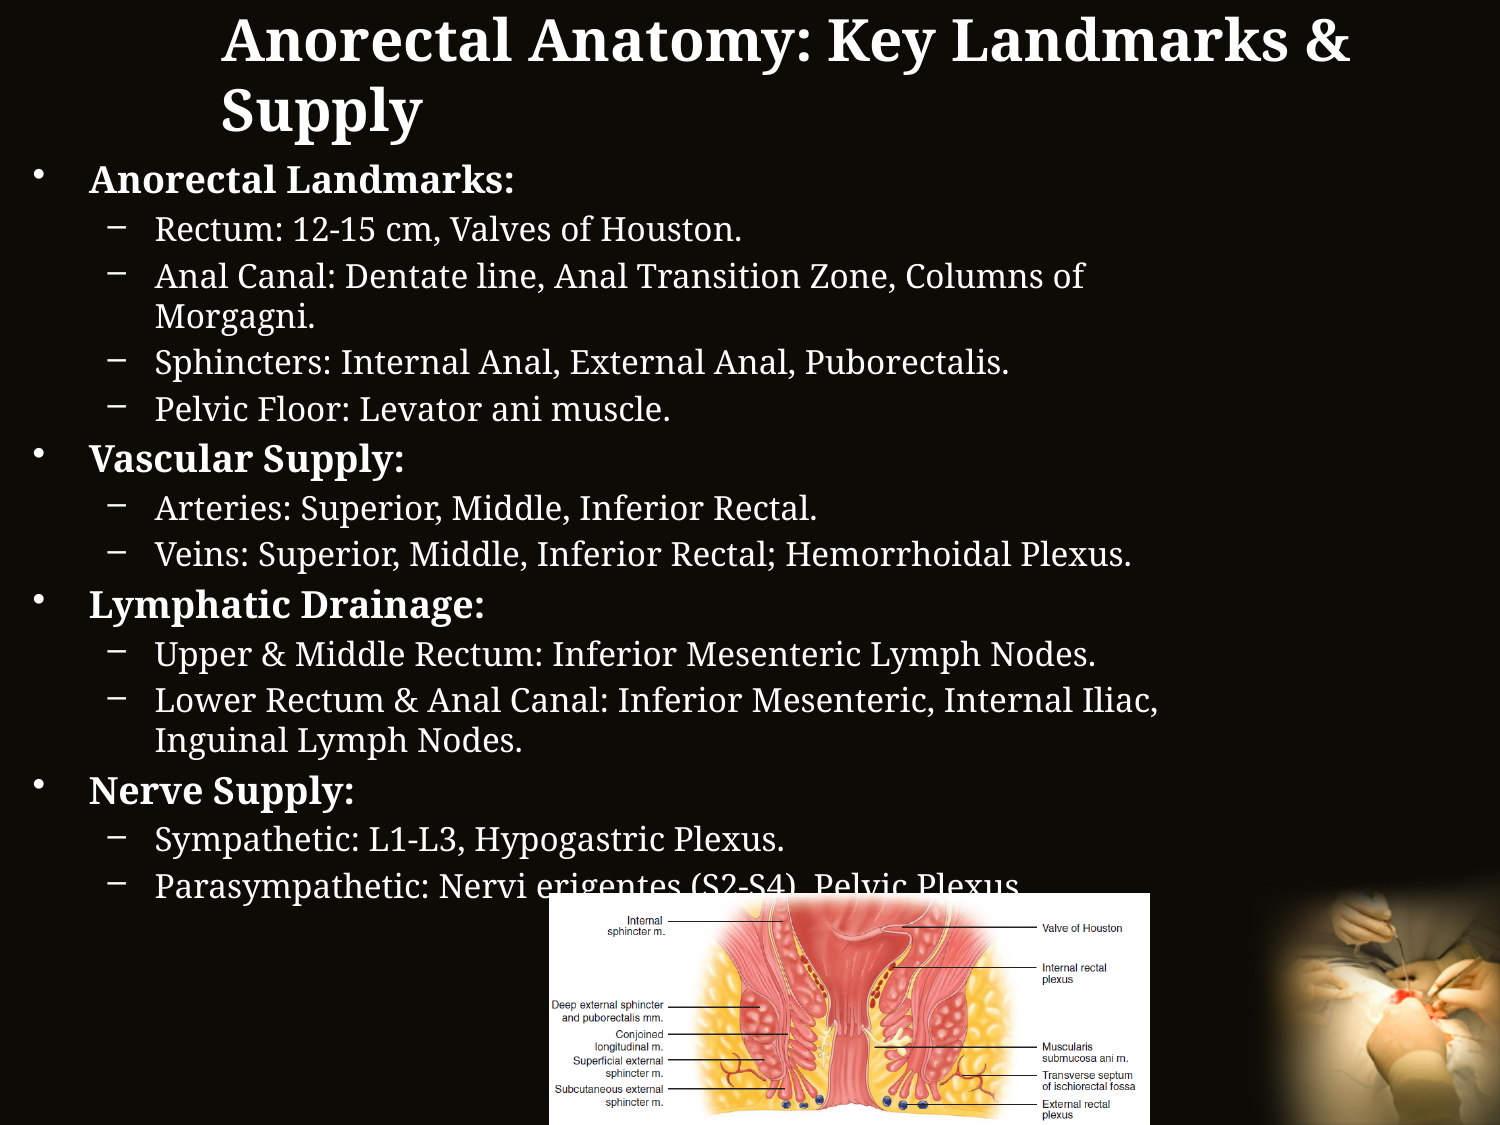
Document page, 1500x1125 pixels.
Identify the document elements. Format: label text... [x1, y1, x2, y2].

picture [0, 0, 1500, 1125]
list Anorectal Landmarks: Rectum: 12-15 cm, Valves of Houston. Anal Canal: Dentate line, Anal Transition Zone, Columns of Morgagni. Sphincters: Internal Anal, External Anal, Puborectalis. Pelvic Floor: Levator ani muscle. Vascular Supply: Arteries: Superior, Middle, Inferior Rectal. Veins: Superior, Middle, Inferior Rectal; Hemorrhoidal Plexus. Lymphatic Drainage: Upper & Middle Rectum: Inferior Mesenteric Lymph Nodes. Lower Rectum & Anal Canal: Inferior Mesenteric, Internal Iliac, Inguinal Lymph Nodes. Nerve Supply: Sympathetic: L1-L3, Hypogastric Plexus. Parasympathetic: Nervi erigentes (S2-S4), Pelvic Plexus. [17, 148, 1247, 918]
title Anorectal Anatomy: Key Landmarks & Supply [206, 30, 1377, 115]
